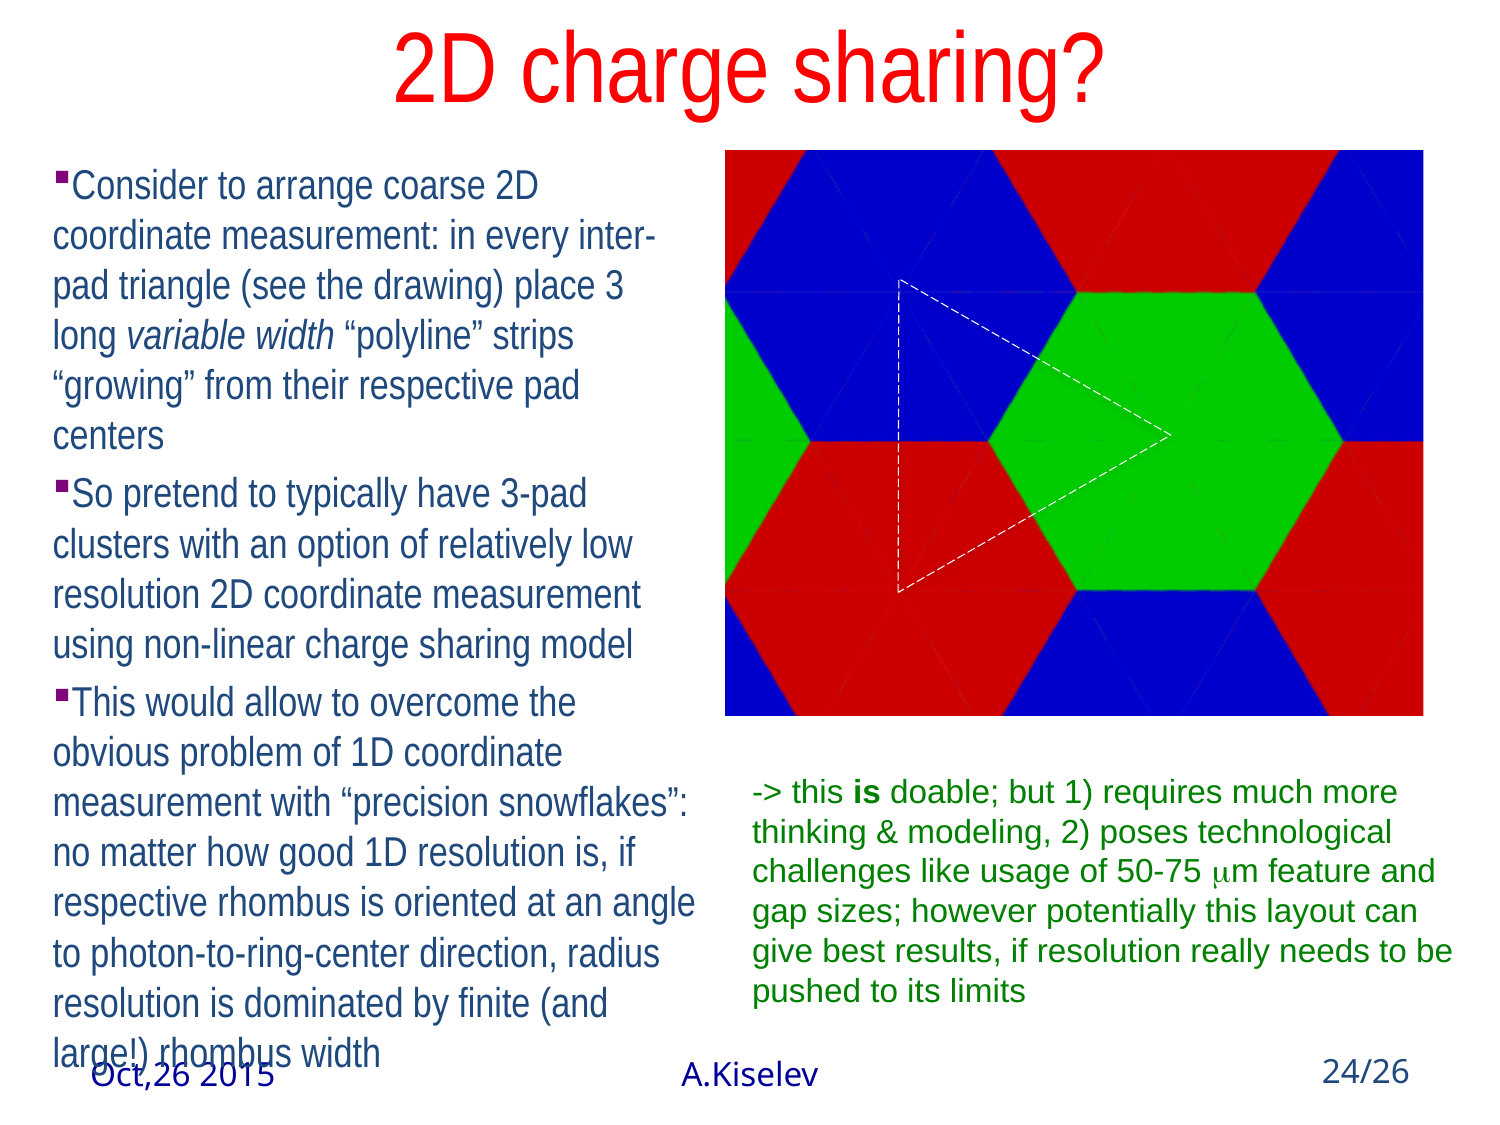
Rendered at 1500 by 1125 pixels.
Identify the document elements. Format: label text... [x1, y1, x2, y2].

text_box -> this is doable; but 1) requires much more thinking & modeling, 2) poses technological challenges like usage of 50-75 mm feature and gap sizes; however potentially this layout can give best results, if resolution really needs to be pushed to its limits [737, 762, 1475, 1017]
title 2D charge sharing? [0, 0, 1500, 125]
text_box Consider to arrange coarse 2D coordinate measurement: in every inter-pad triangle (see the drawing) place 3 long variable width “polyline” strips “growing” from their respective pad centers So pretend to typically have 3-pad clusters with an option of relatively low resolution 2D coordinate measurement using non-linear charge sharing model This would allow to overcome the obvious problem of 1D coordinate measurement with “precision snowflakes”: no matter how good 1D resolution is, if respective rhombus is oriented at an angle to photon-to-ring-center direction, radius resolution is dominated by finite (and large!) rhombus width [37, 149, 713, 1125]
slide_number 24/26 [1074, 1042, 1425, 1103]
footer A.Kiselev [713, 1042, 988, 1103]
picture [724, 149, 1424, 716]
